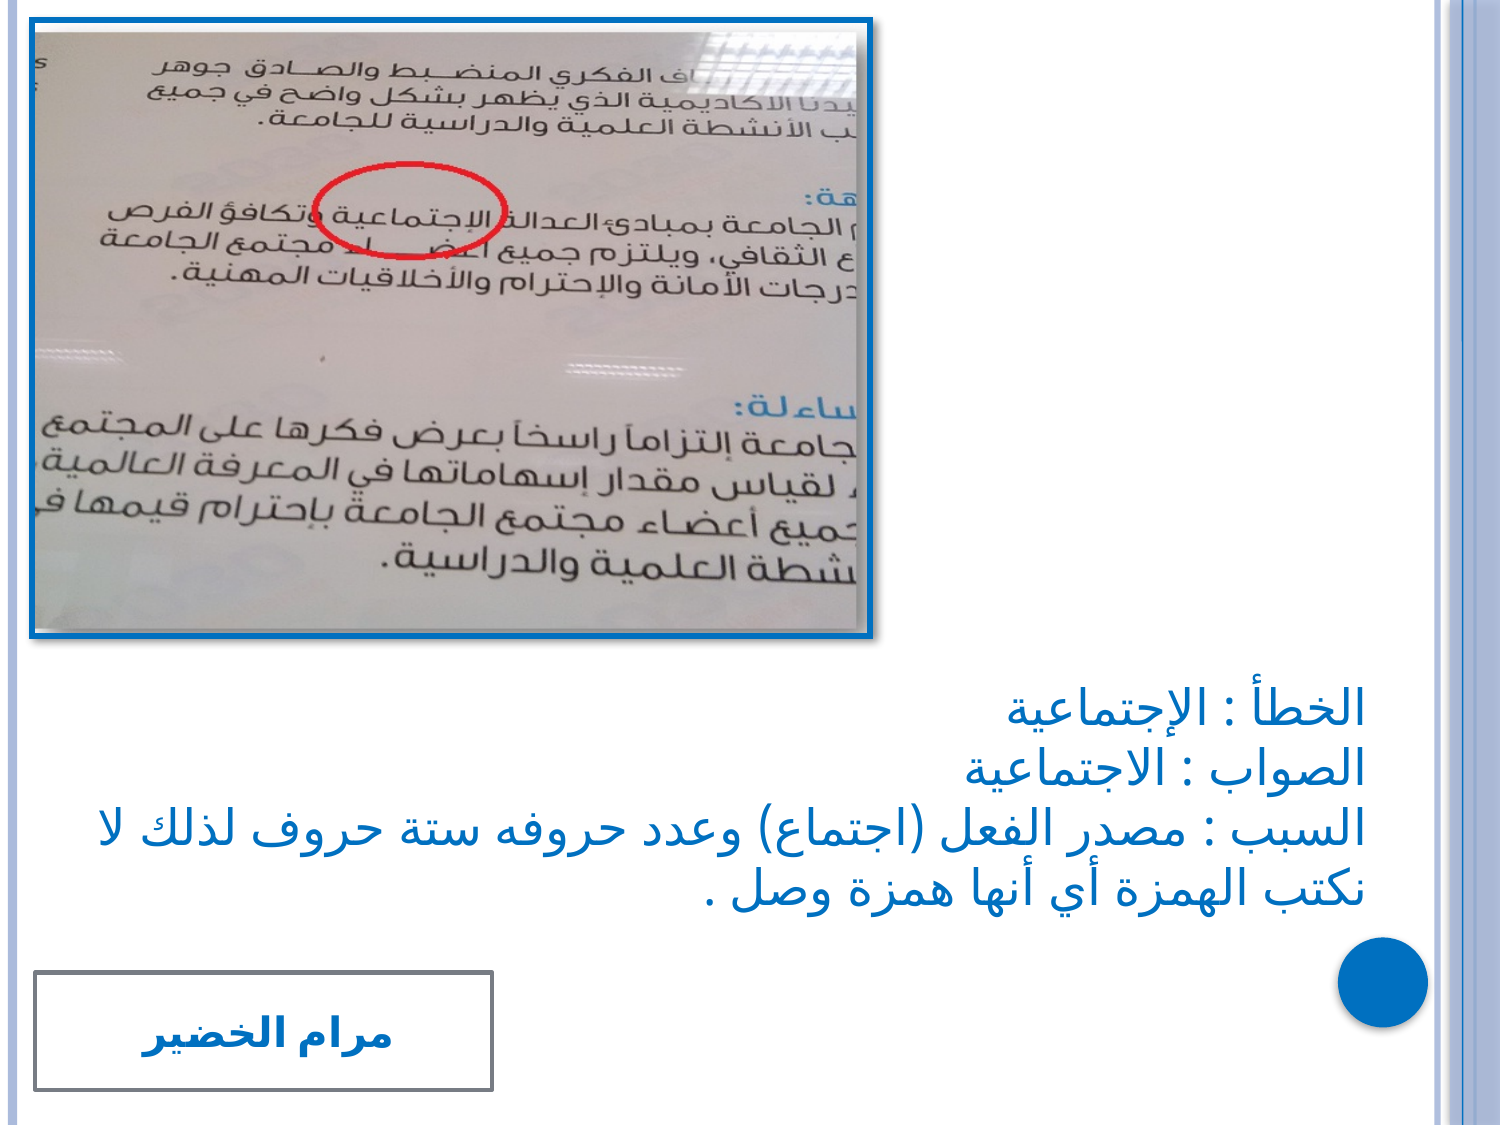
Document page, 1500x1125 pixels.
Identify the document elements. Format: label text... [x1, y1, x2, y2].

text_box الخطأ : الإجتماعية الصواب : الاجتماعية السبب : مصدر الفعل (اجتماع) وعدد حروفه ستة حروف لذلك لا نكتب الهمزة أي أنها همزة وصل . [56, 666, 1385, 925]
text_box مرام الخضير [33, 970, 494, 1092]
picture [34, 22, 868, 634]
